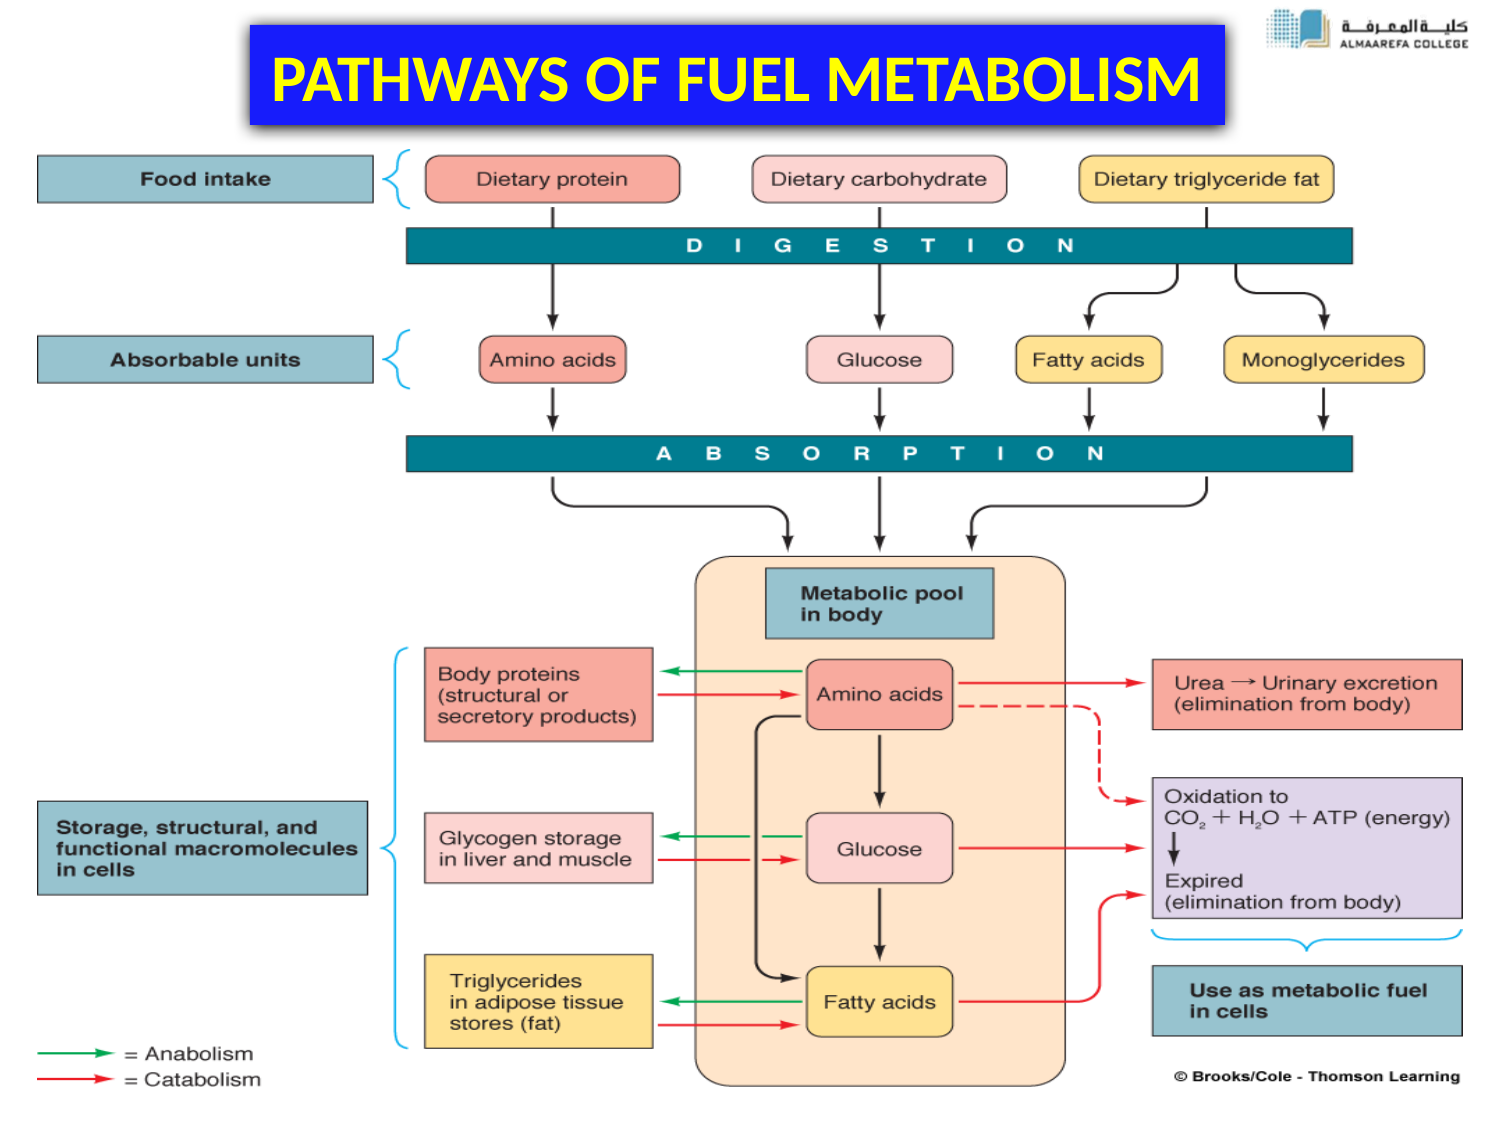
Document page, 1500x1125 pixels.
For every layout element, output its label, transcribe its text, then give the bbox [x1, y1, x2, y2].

picture [1262, 0, 1473, 65]
title Pathways of Fuel Metabolism [249, 24, 1225, 125]
picture [37, 149, 1463, 1088]
